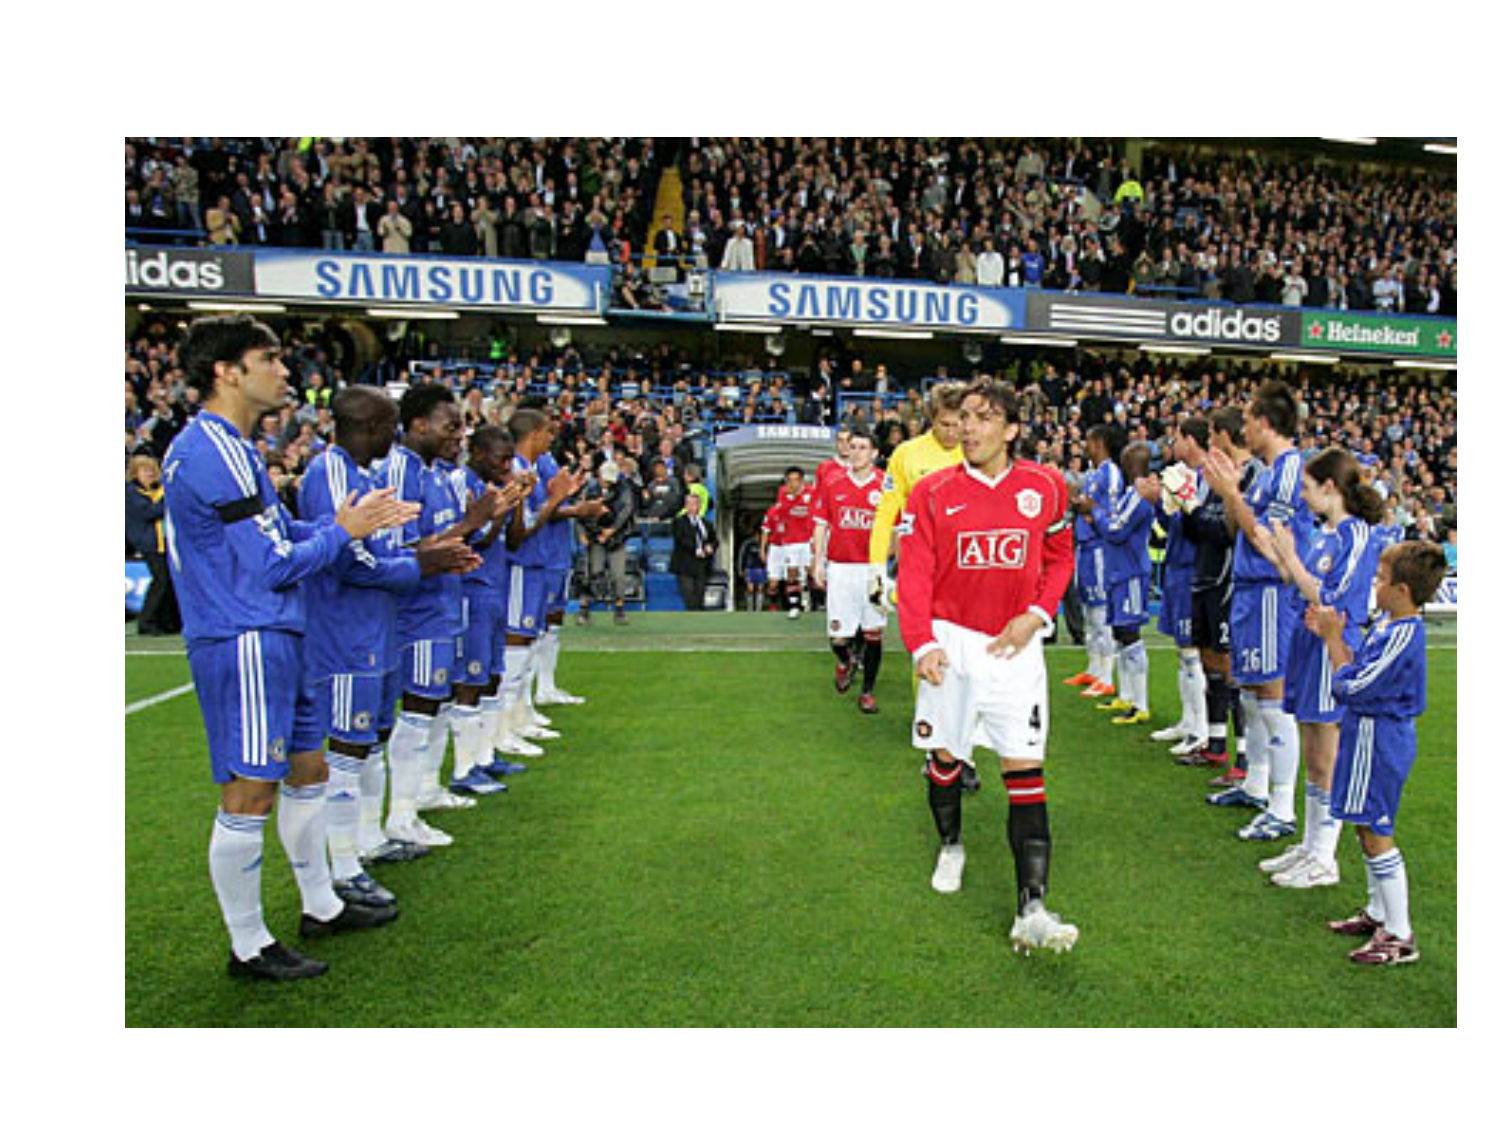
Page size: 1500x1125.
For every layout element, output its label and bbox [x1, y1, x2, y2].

picture [124, 137, 1457, 1028]
